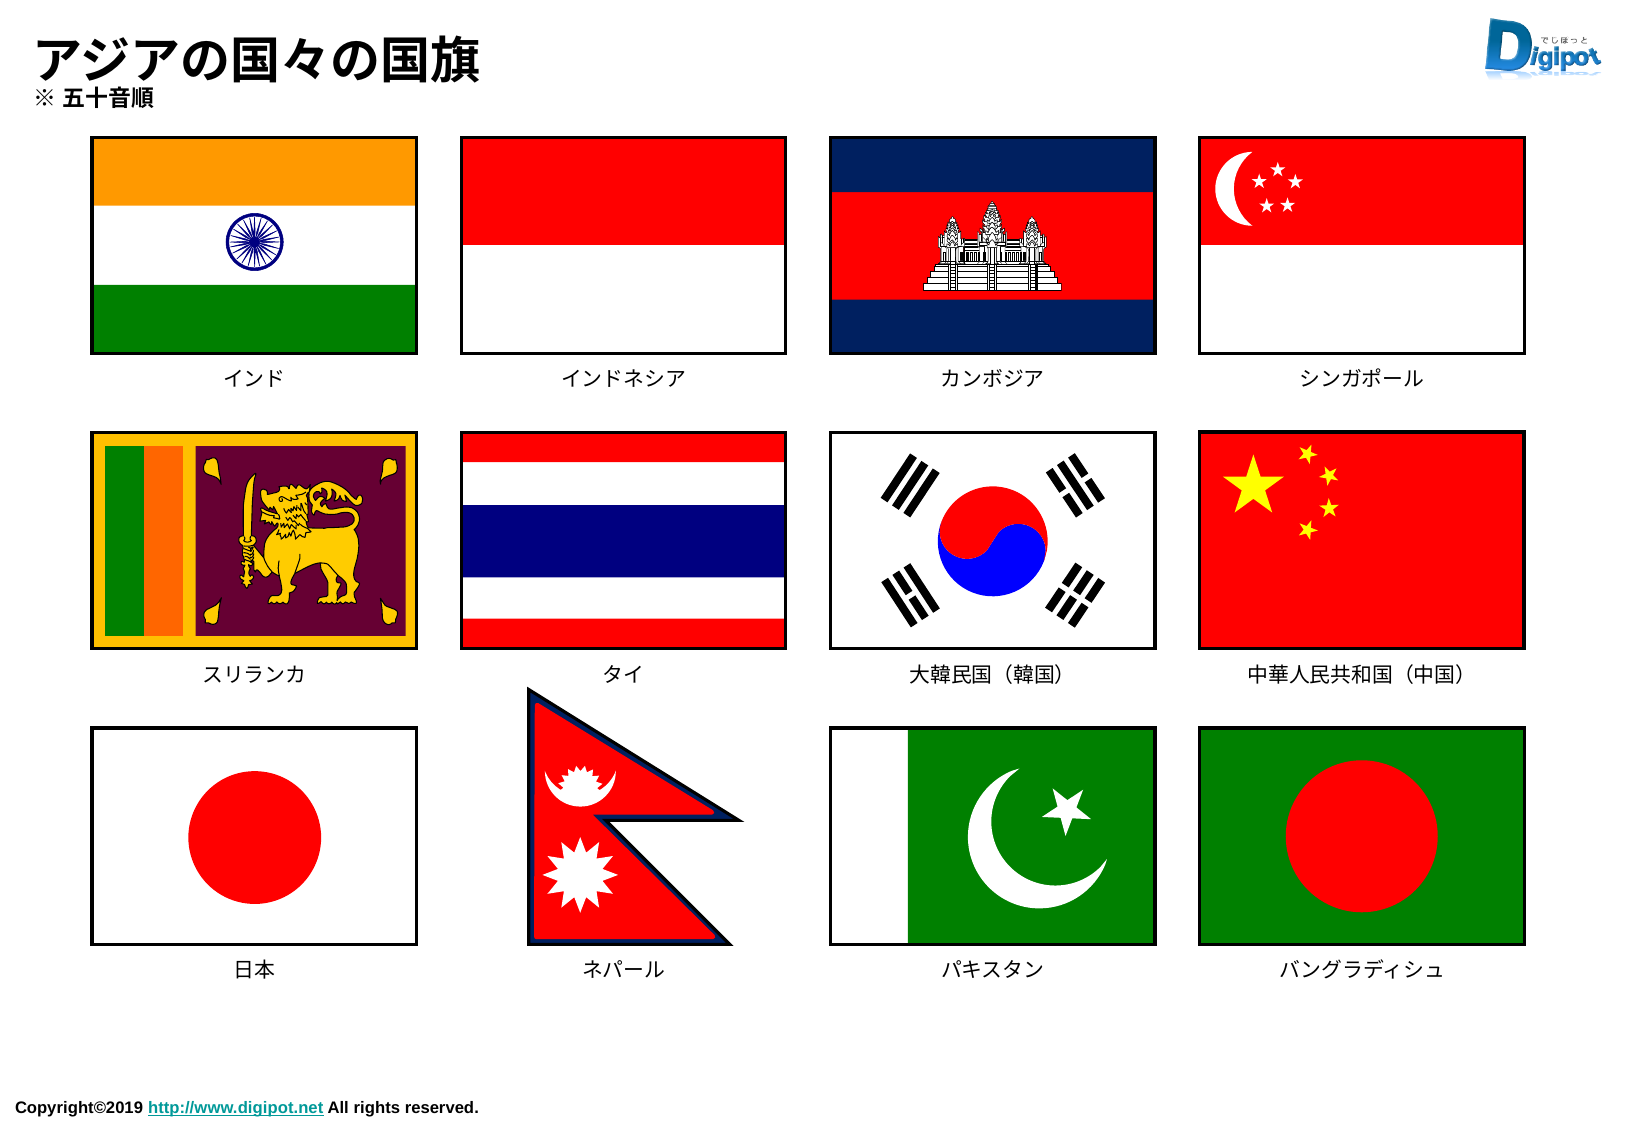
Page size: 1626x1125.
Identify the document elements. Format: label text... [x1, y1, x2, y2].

text_box インド [91, 358, 417, 399]
text_box ネパール [461, 949, 786, 990]
text_box パキスタン [830, 949, 1156, 990]
text_box ※五十音順 [19, 76, 169, 119]
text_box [1199, 431, 1525, 649]
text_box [461, 432, 787, 649]
text_box スリランカ [91, 654, 417, 694]
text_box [830, 727, 1156, 945]
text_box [91, 137, 417, 354]
title アジアの国々の国旗 [17, 19, 877, 98]
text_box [829, 137, 1156, 354]
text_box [91, 727, 418, 946]
text_box タイ [461, 654, 786, 694]
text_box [1199, 137, 1525, 354]
text_box インドネシア [461, 358, 786, 399]
text_box バングラディシュ [1199, 949, 1525, 990]
text_box 日本 [91, 949, 417, 990]
text_box シンガポール [1199, 358, 1525, 399]
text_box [528, 689, 739, 946]
text_box 大韓民国（韓国） [830, 654, 1156, 694]
text_box カンボジア [830, 358, 1156, 399]
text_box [91, 432, 418, 650]
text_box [830, 432, 1156, 649]
picture [1485, 18, 1602, 82]
text_box 中華人民共和国（中国） [1199, 654, 1525, 694]
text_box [461, 137, 786, 354]
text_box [1199, 727, 1525, 945]
